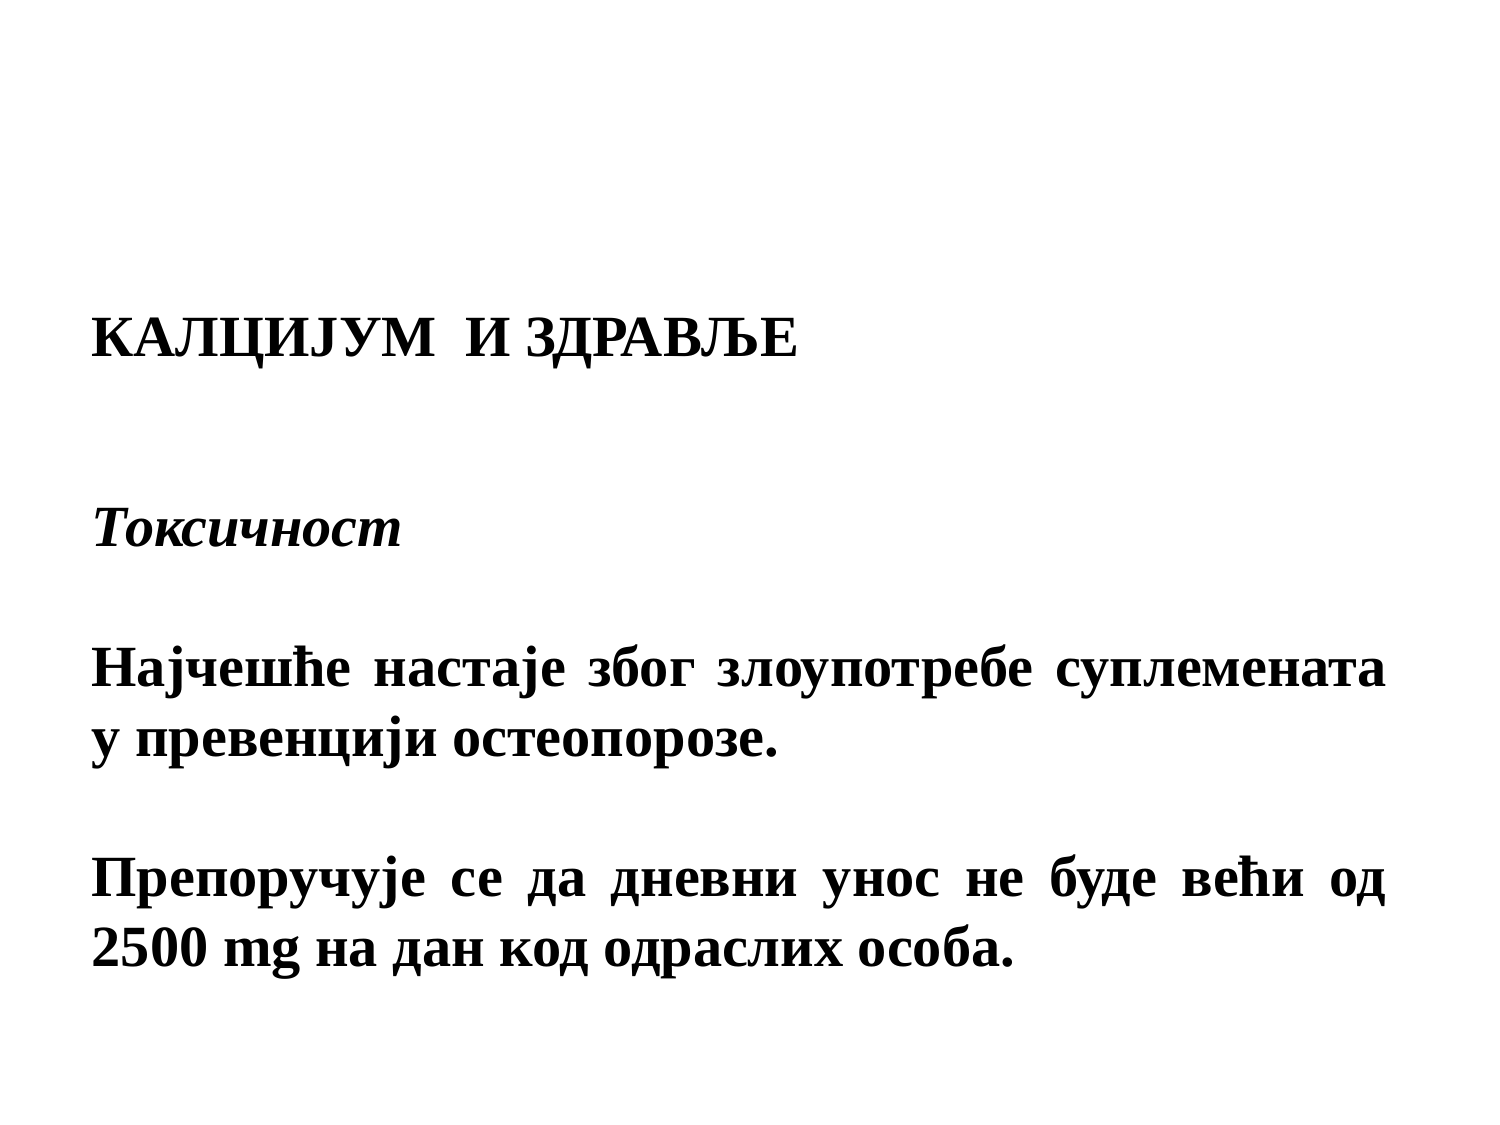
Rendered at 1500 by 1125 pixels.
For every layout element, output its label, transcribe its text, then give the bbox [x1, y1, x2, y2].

text_box КАЛЦИЈУМ И ЗДРАВЉЕ Токсичност Најчешће настаје због злоупотребе суплемената у превенцији остеопорозе. Препоручује се да дневни унос не буде већи од 2500 mg на дан код одраслих особа. [76, 290, 1402, 986]
